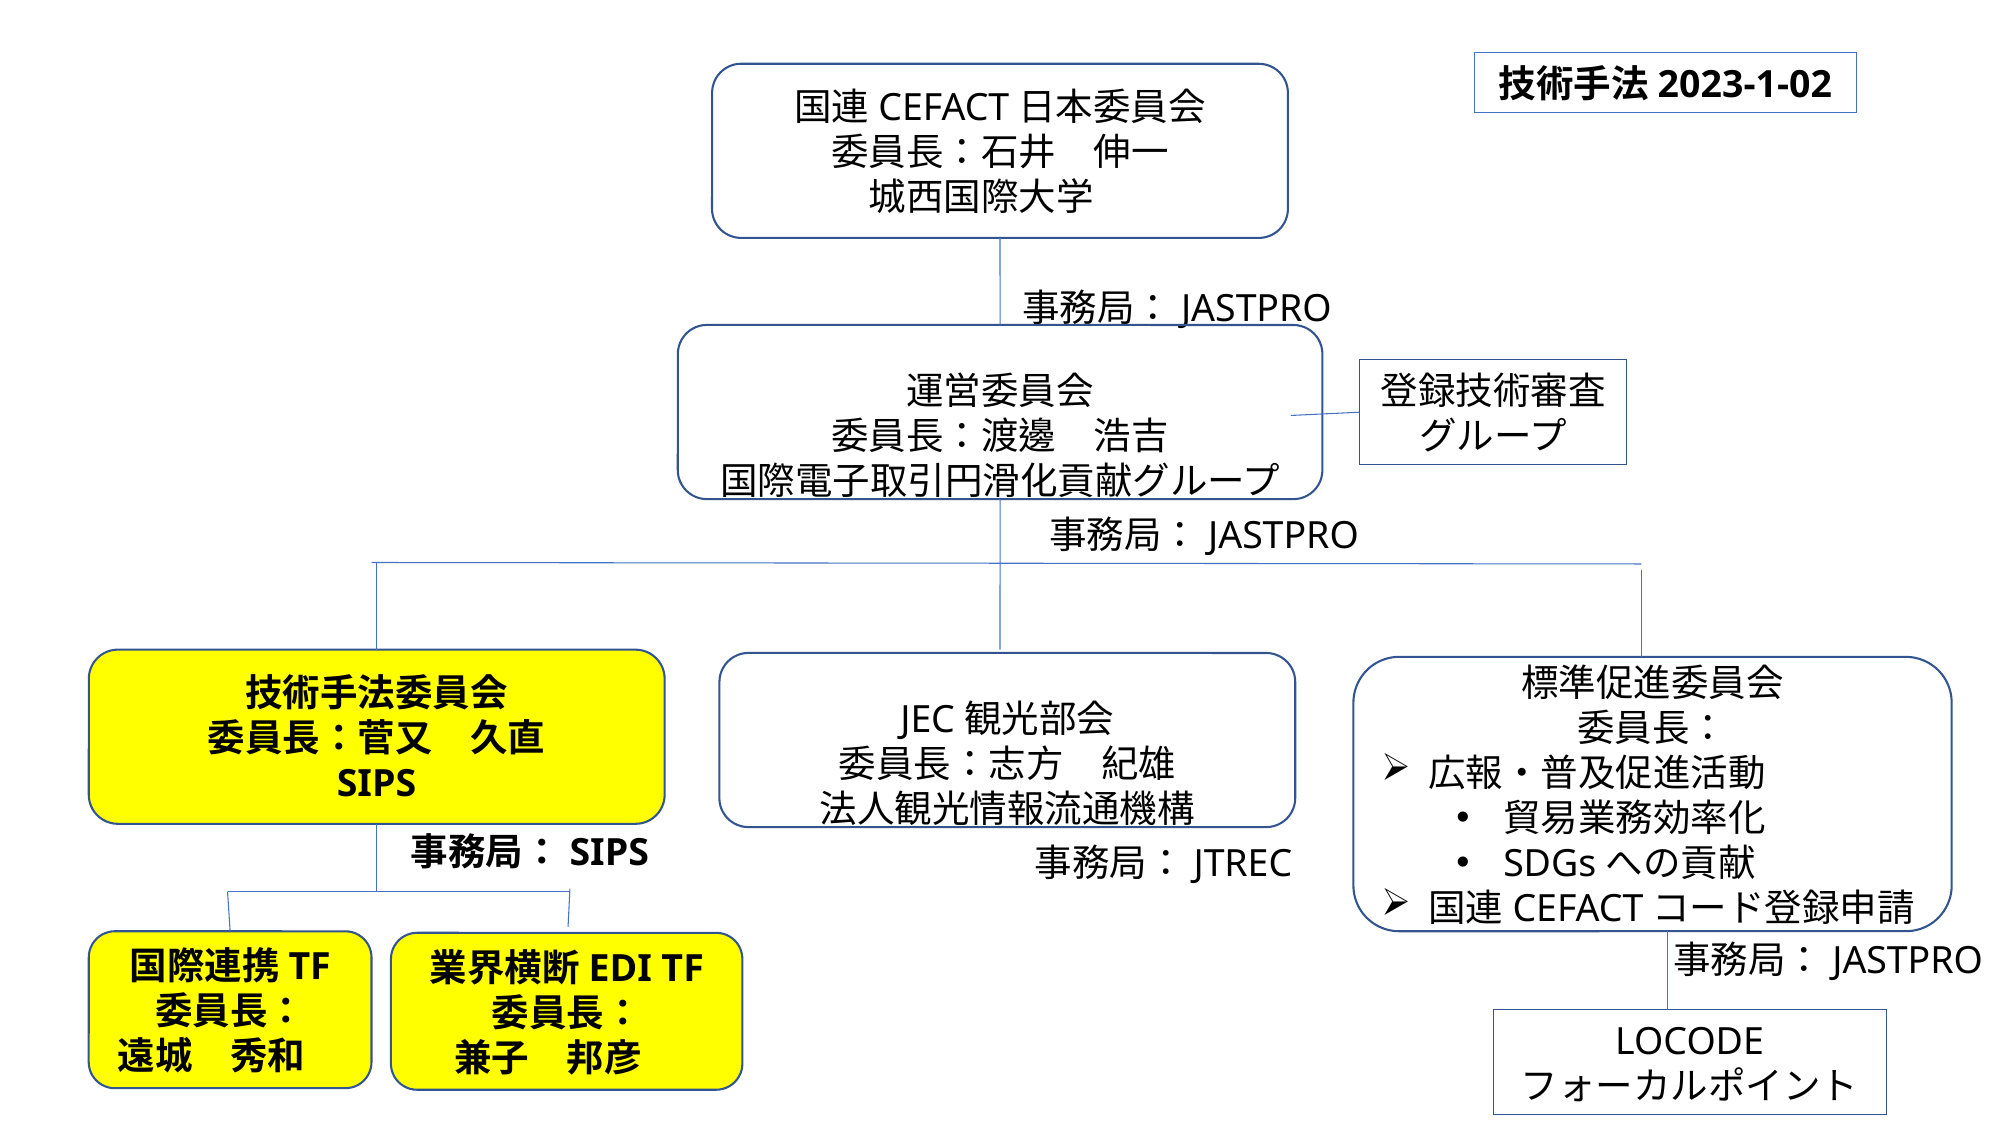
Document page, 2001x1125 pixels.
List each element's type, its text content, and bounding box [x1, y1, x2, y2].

text_box 事務局：JASTPRO [1007, 276, 1584, 336]
text_box 技術手法2023-1-02 [1474, 52, 1857, 113]
text_box 業界横断EDI TF 委員長： 兼子 邦彦 [389, 931, 744, 1091]
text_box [1290, 412, 1360, 416]
text_box 事務局：JASTPRO [1034, 503, 1437, 562]
text_box LOCODE フォーカルポイント [1493, 1009, 1887, 1115]
text_box 事務局：JASTPRO [1658, 928, 2000, 989]
text_box 技術手法委員会 委員長：菅又 久直 SIPS [87, 648, 666, 825]
text_box 国連CEFACT日本委員会 委員長：石井 伸一 城西国際大学 [710, 62, 1289, 239]
text_box 標準促進委員会 委員長： 広報・普及促進活動 貿易業務効率化 SDGsへの貢献 国連CEFACTコード登録申請 [1352, 655, 1953, 933]
text_box 国際連携TF 委員長： 遠城 秀和 [87, 930, 373, 1090]
text_box JEC観光部会 委員長：志方 紀雄 法人観光情報流通機構 [718, 651, 1297, 829]
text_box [227, 891, 231, 932]
text_box 事務局：SIPS [395, 820, 699, 881]
text_box 登録技術審査 グループ [1359, 359, 1627, 465]
text_box 運営委員会 委員長：渡邊 浩吉 国際電子取引円滑化貢献グループ [676, 323, 1324, 501]
text_box 事務局：JTREC [1019, 831, 1323, 892]
